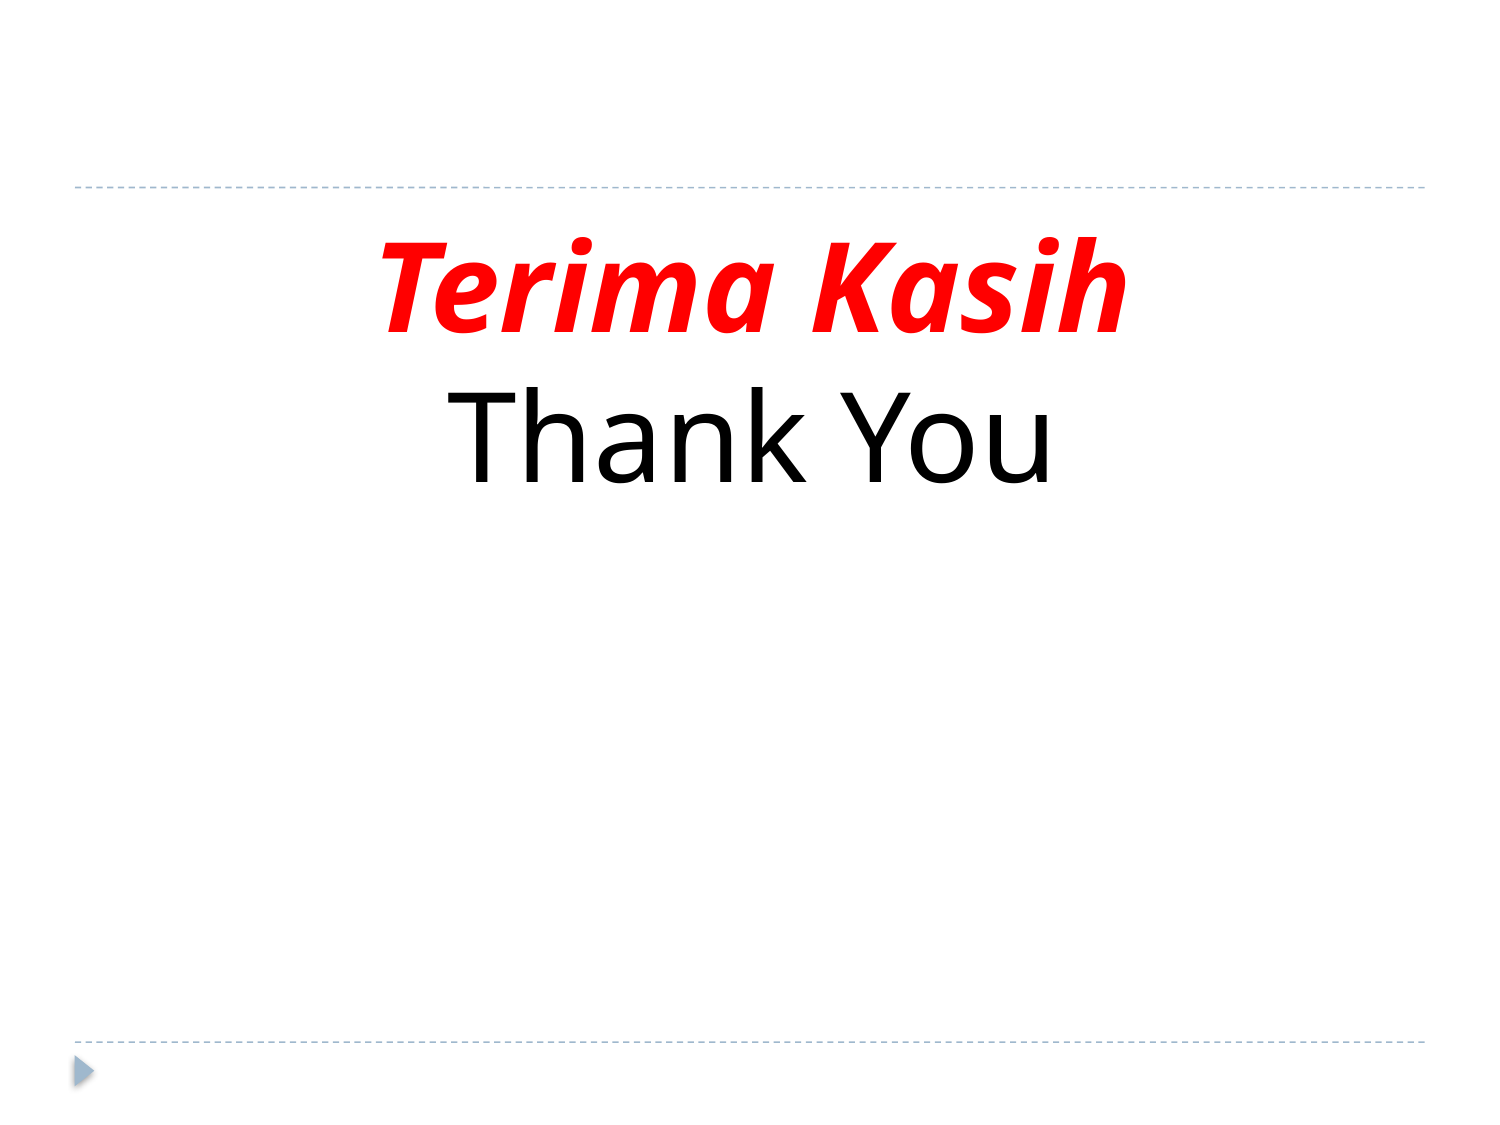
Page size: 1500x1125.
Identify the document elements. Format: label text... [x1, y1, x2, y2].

list Terima Kasih Thank You [75, 200, 1425, 1010]
